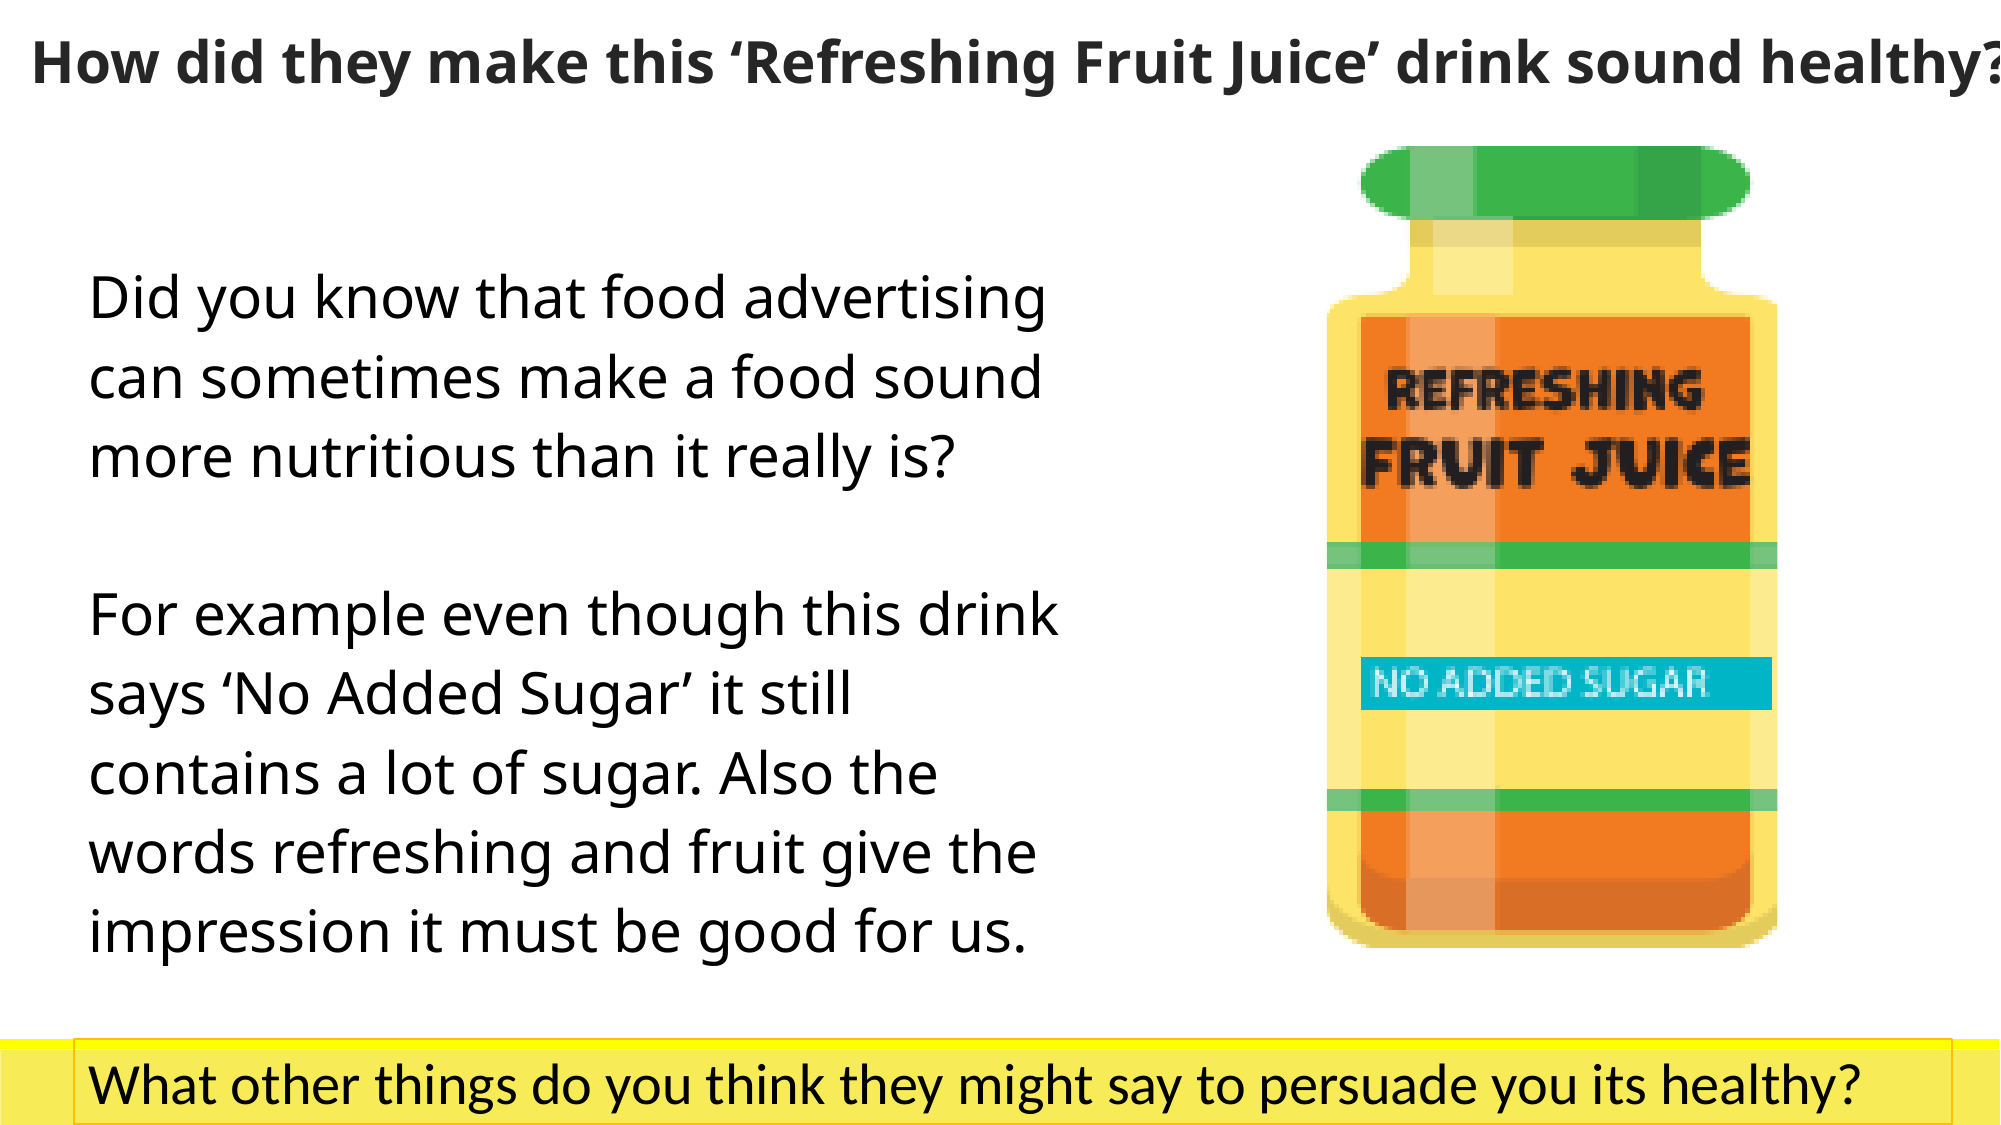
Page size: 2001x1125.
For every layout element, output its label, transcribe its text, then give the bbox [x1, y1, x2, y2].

text_box What other things do you think they might say to persuade you its healthy? [73, 1038, 1953, 1125]
picture [1326, 145, 1778, 949]
table_header Did you know that food advertising can sometimes make a food sound more nutritious than it really is? For example even though this drink says ‘No Added Sugar’ it still contains a lot of sugar. Also the words refreshing and fruit give the impression it must be good for us. [74, 249, 1115, 977]
text_box How did they make this ‘Refreshing Fruit Juice’ drink sound healthy? [16, 17, 2000, 103]
